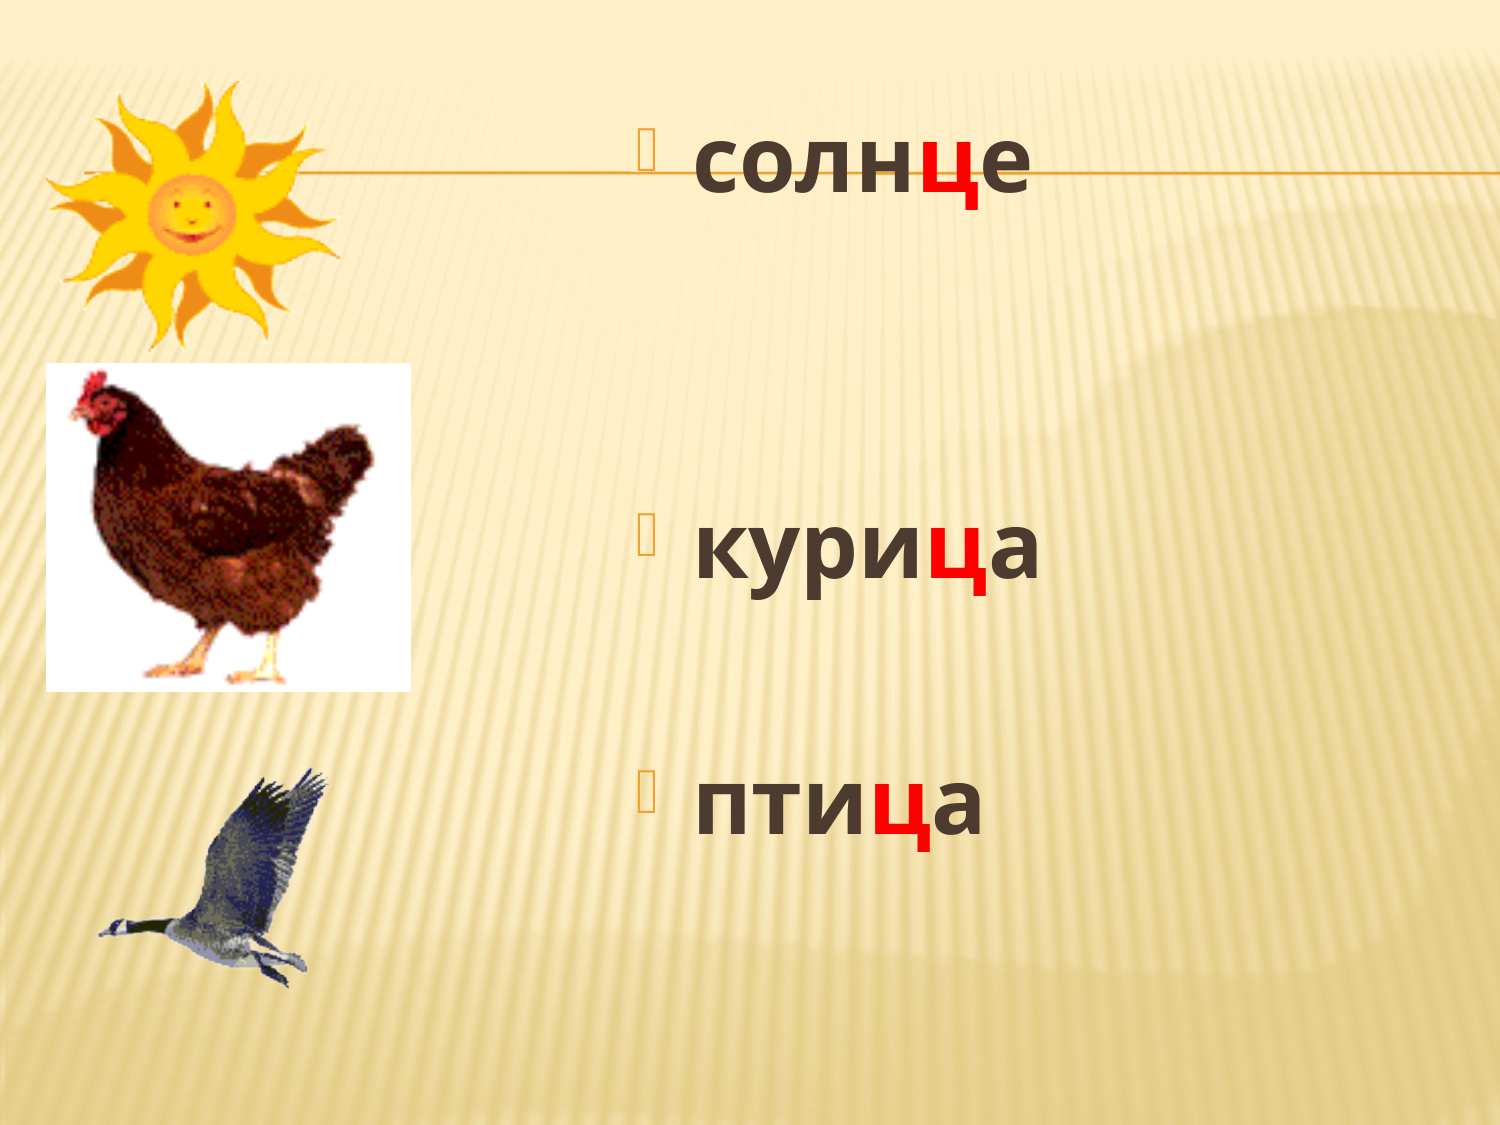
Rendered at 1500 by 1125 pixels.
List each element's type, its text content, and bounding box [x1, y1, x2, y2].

picture [70, 749, 376, 1025]
picture [46, 362, 411, 692]
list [46, 81, 341, 352]
list солнце курица птица [621, 93, 1475, 1038]
